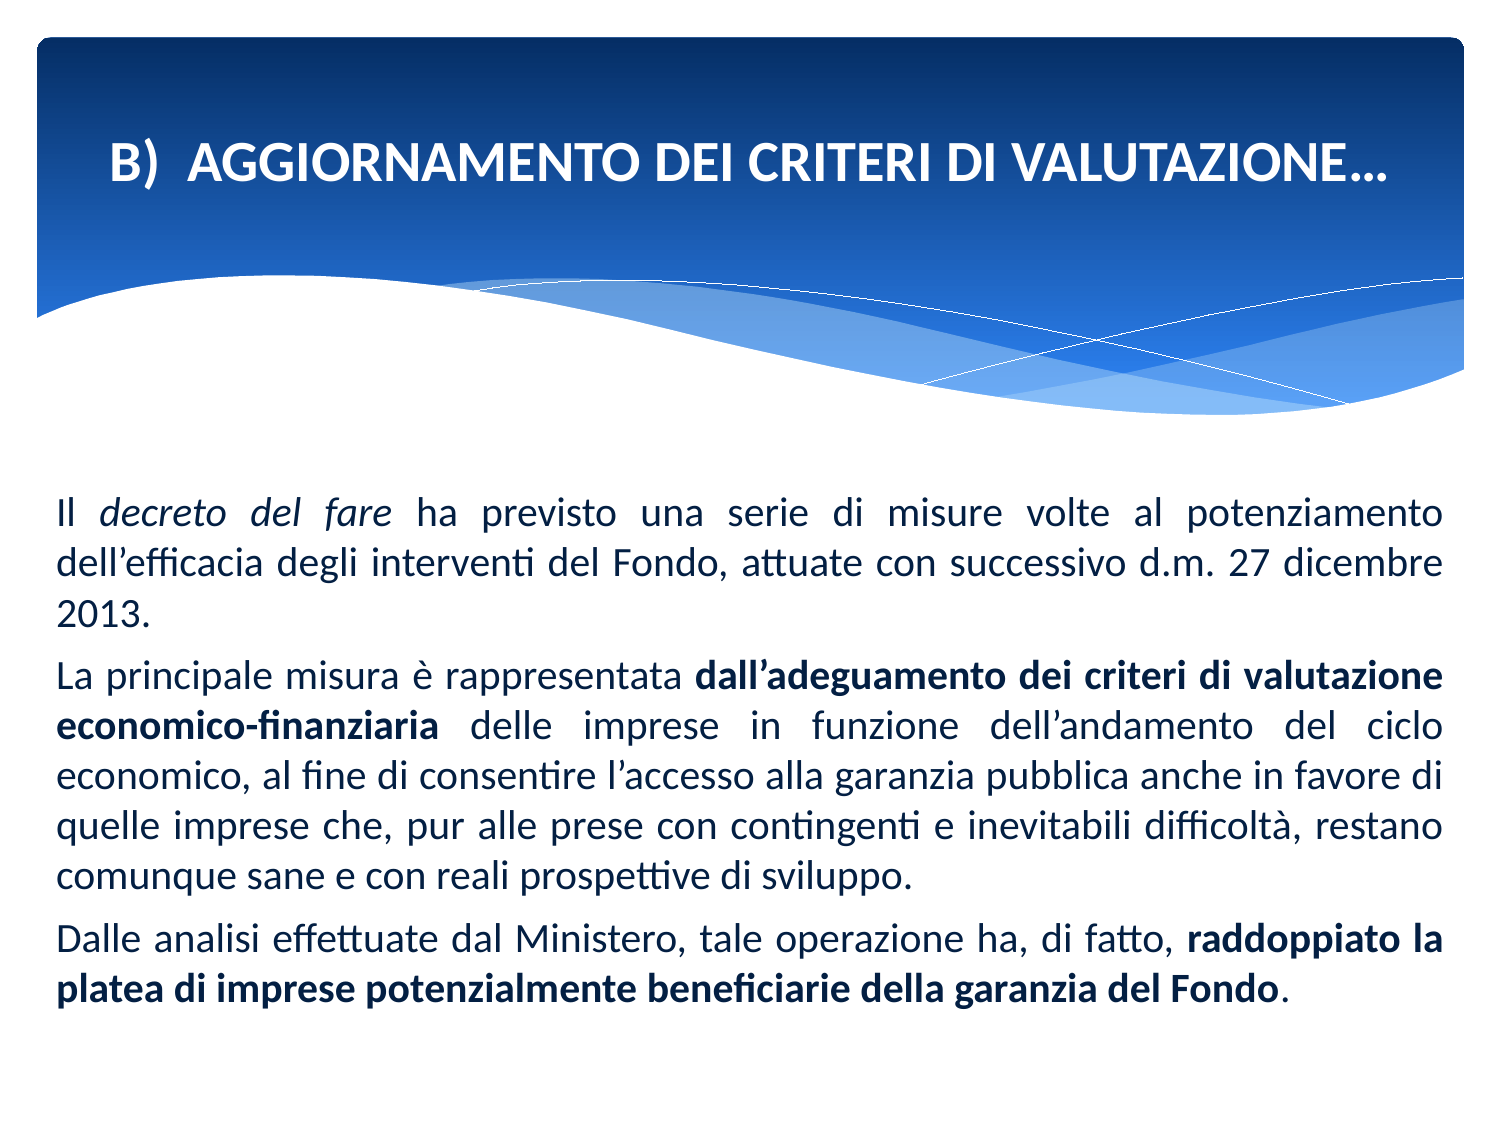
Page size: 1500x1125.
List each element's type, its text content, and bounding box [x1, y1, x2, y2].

title B) AGGIORNAMENTO DEI CRITERI DI VALUTAZIONE… [75, 55, 1425, 261]
text_box Il decreto del fare ha previsto una serie di misure volte al potenziamento dell’efficacia degli interventi del Fondo, attuate con successivo d.m. 27 dicembre 2013. La principale misura è rappresentata dall’adeguamento dei criteri di valutazione economico-finanziaria delle imprese in funzione dell’andamento del ciclo economico, al fine di consentire l’accesso alla garanzia pubblica anche in favore di quelle imprese che, pur alle prese con contingenti e inevitabili difficoltà, restano comunque sane e con reali prospettive di sviluppo. Dalle analisi effettuate dal Ministero, tale operazione ha, di fatto, raddoppiato la platea di imprese potenzialmente beneficiarie della garanzia del Fondo. [41, 477, 1459, 1018]
